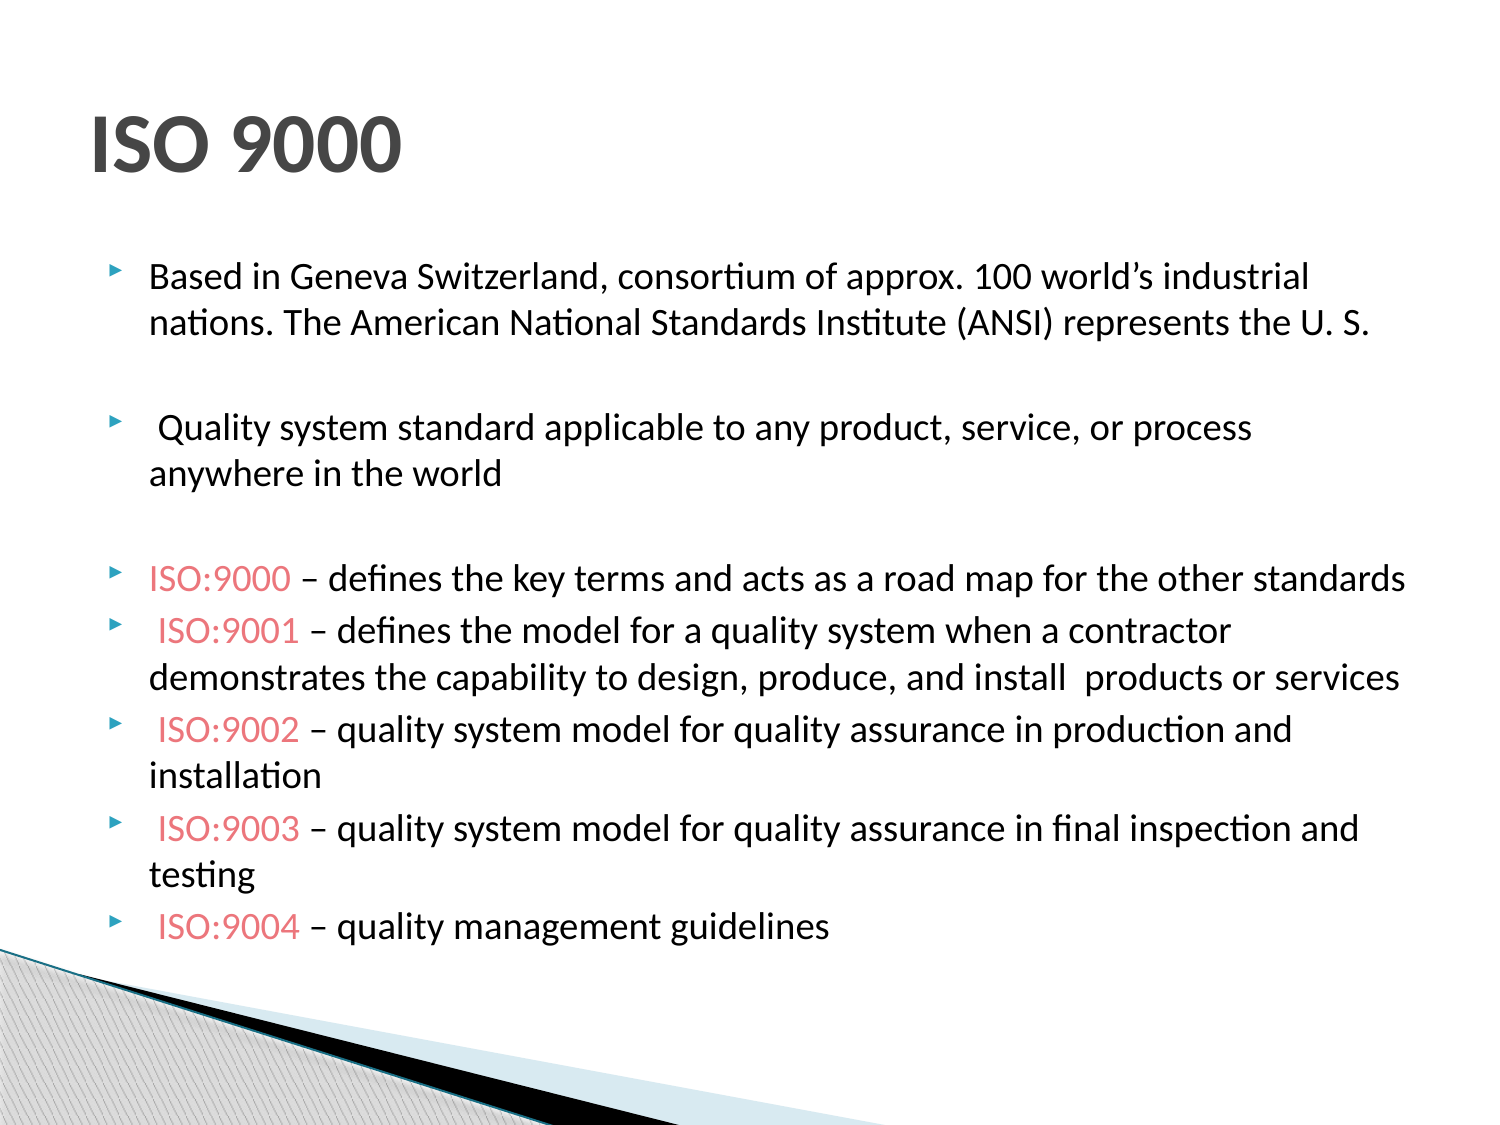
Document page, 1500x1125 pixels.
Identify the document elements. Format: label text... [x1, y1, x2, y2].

list Based in Geneva Switzerland, consortium of approx. 100 world’s industrial nations. The American National Standards Institute (ANSI) represents the U. S.  Quality system standard applicable to any product, service, or process anywhere in the world ISO:9000 – defines the key terms and acts as a road map for the other standards  ISO:9001 – defines the model for a quality system when a contractor demonstrates the capability to design, produce, and install products or services  ISO:9002 – quality system model for quality assurance in production and installation  ISO:9003 – quality system model for quality assurance in final inspection and testing  ISO:9004 – quality management guidelines [75, 243, 1425, 986]
title ISO 9000 [75, 45, 1425, 233]
